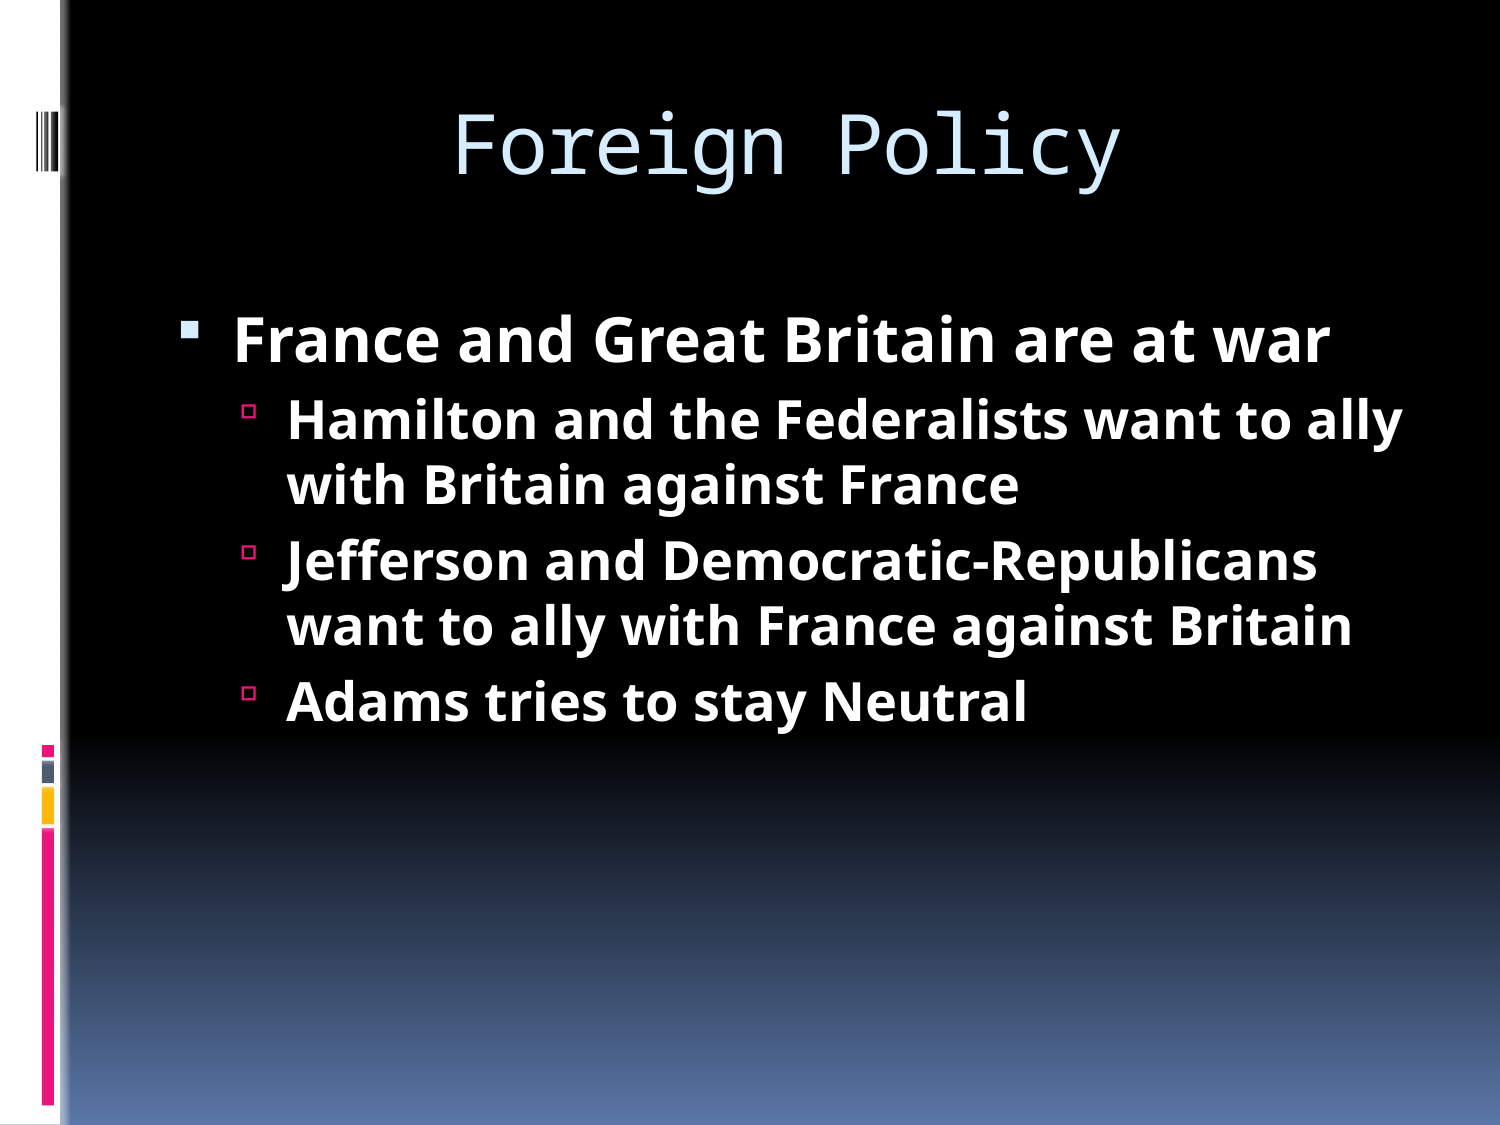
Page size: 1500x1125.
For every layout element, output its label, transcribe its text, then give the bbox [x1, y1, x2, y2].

title Foreign Policy [150, 83, 1425, 234]
list France and Great Britain are at war Hamilton and the Federalists want to ally with Britain against France Jefferson and Democratic-Republicans want to ally with France against Britain Adams tries to stay Neutral [150, 292, 1425, 1043]
